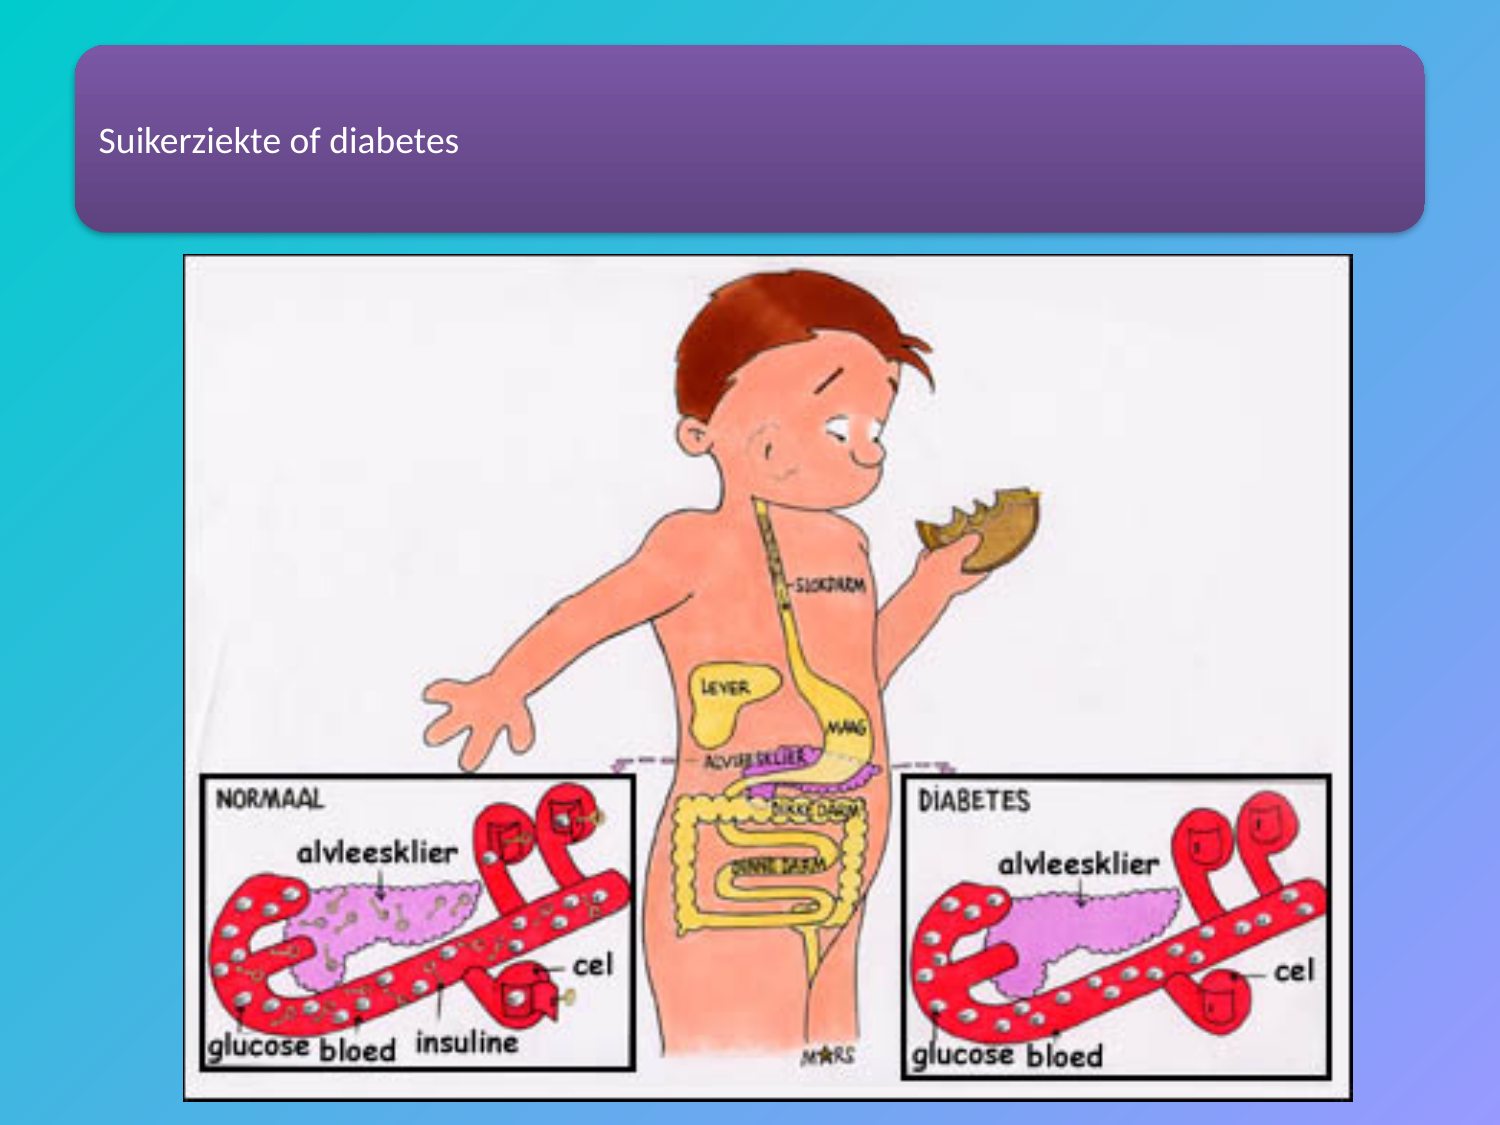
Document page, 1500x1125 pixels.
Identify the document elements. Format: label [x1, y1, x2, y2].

picture [182, 254, 1353, 1103]
text_box [74, 44, 1426, 233]
